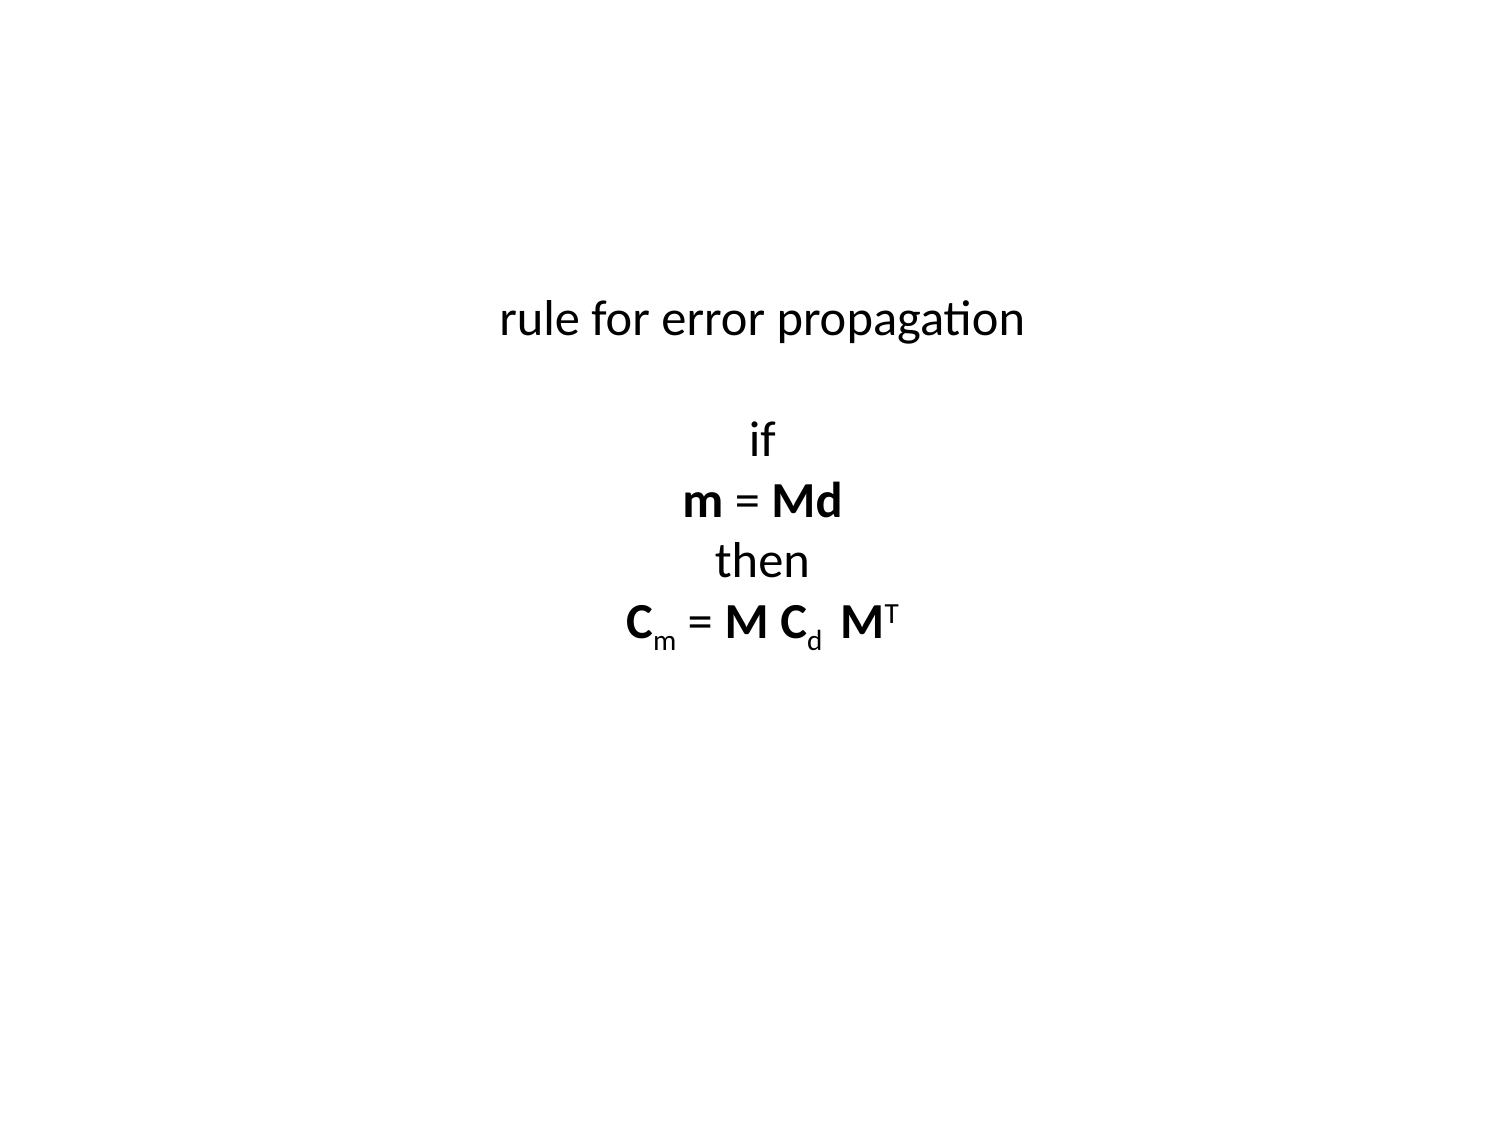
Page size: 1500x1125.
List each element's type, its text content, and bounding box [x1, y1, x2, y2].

title rule for error propagation if m = Md then Cm = M Cd MT [125, 275, 1400, 788]
